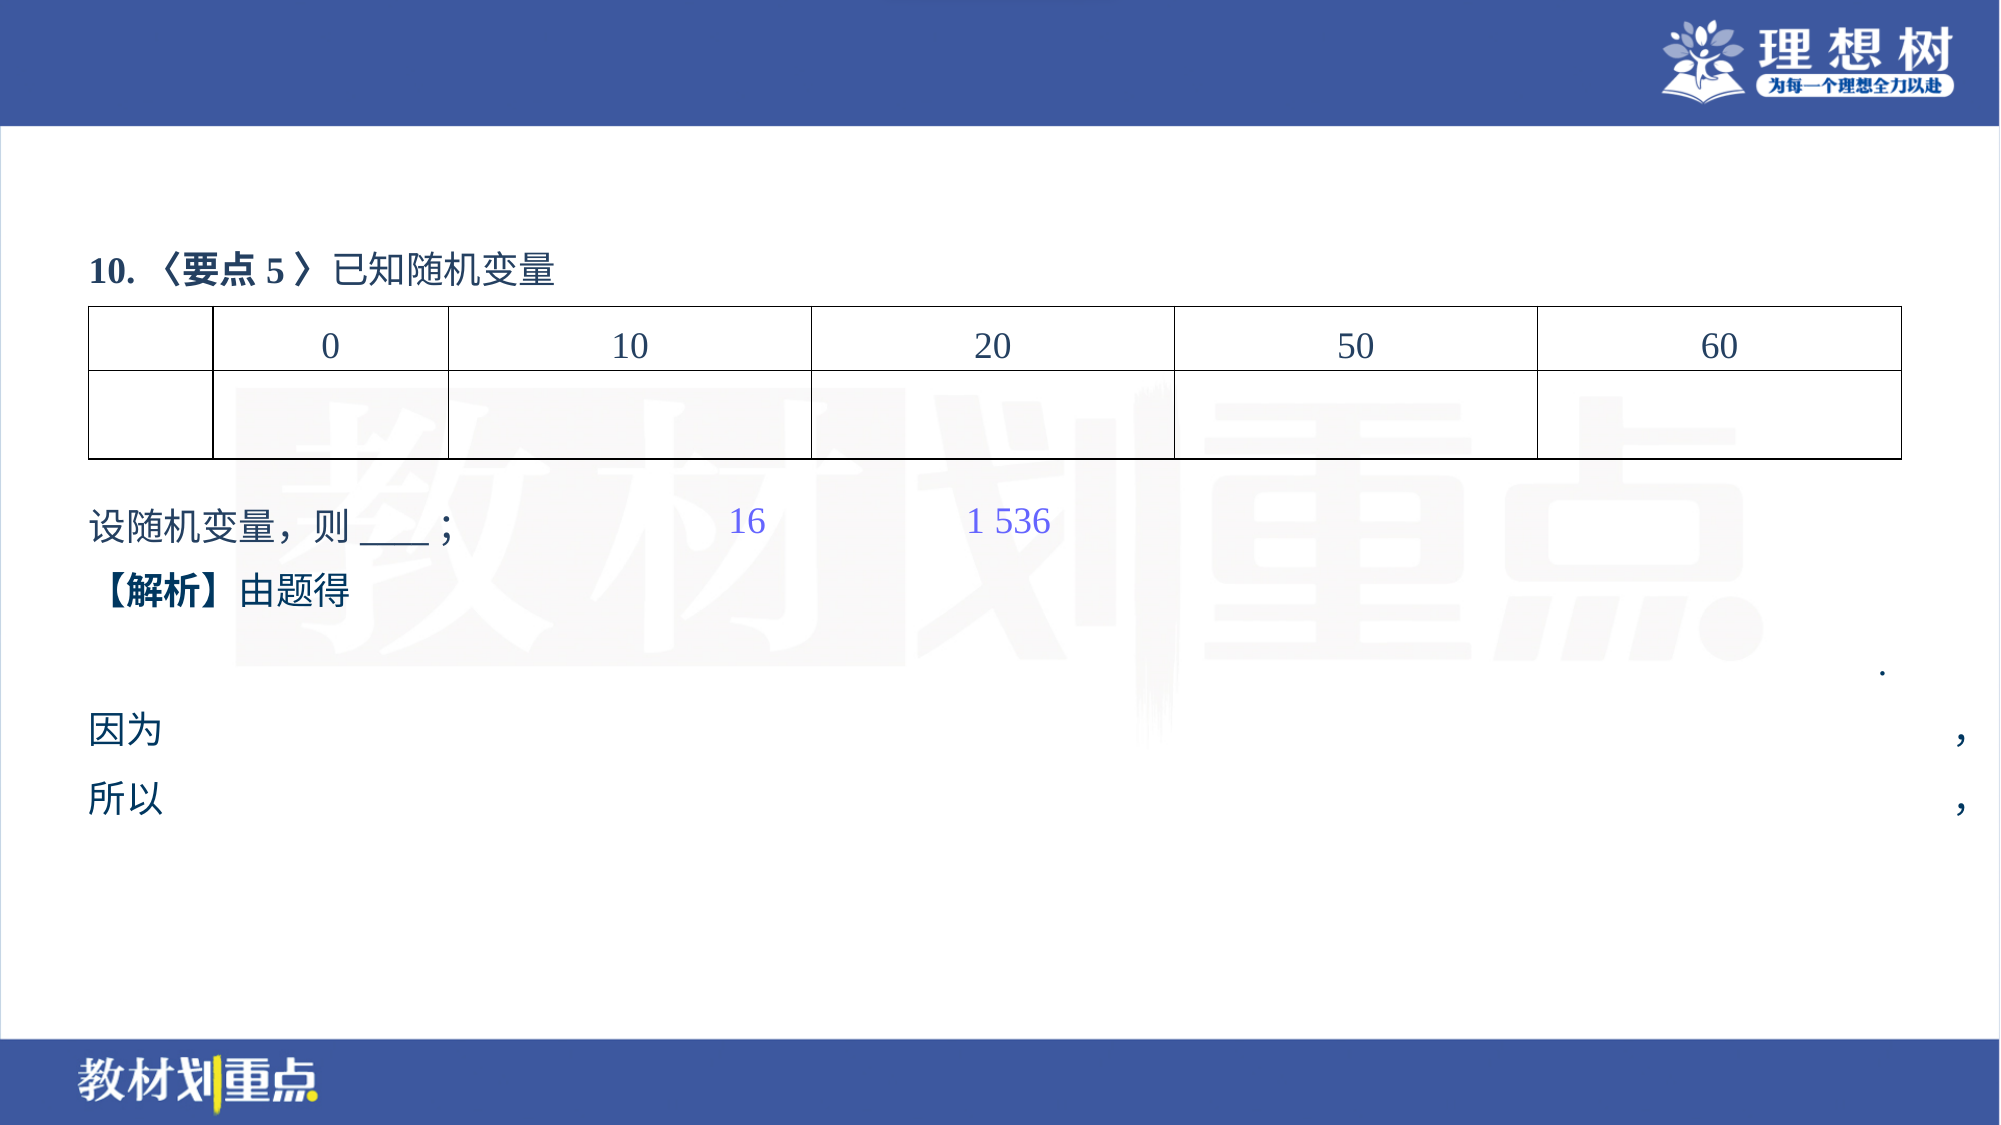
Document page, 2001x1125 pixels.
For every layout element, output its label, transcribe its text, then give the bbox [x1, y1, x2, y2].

text_box 16 [714, 474, 780, 534]
picture [0, 0, 2000, 1125]
text_box 1 536 [947, 474, 1069, 534]
